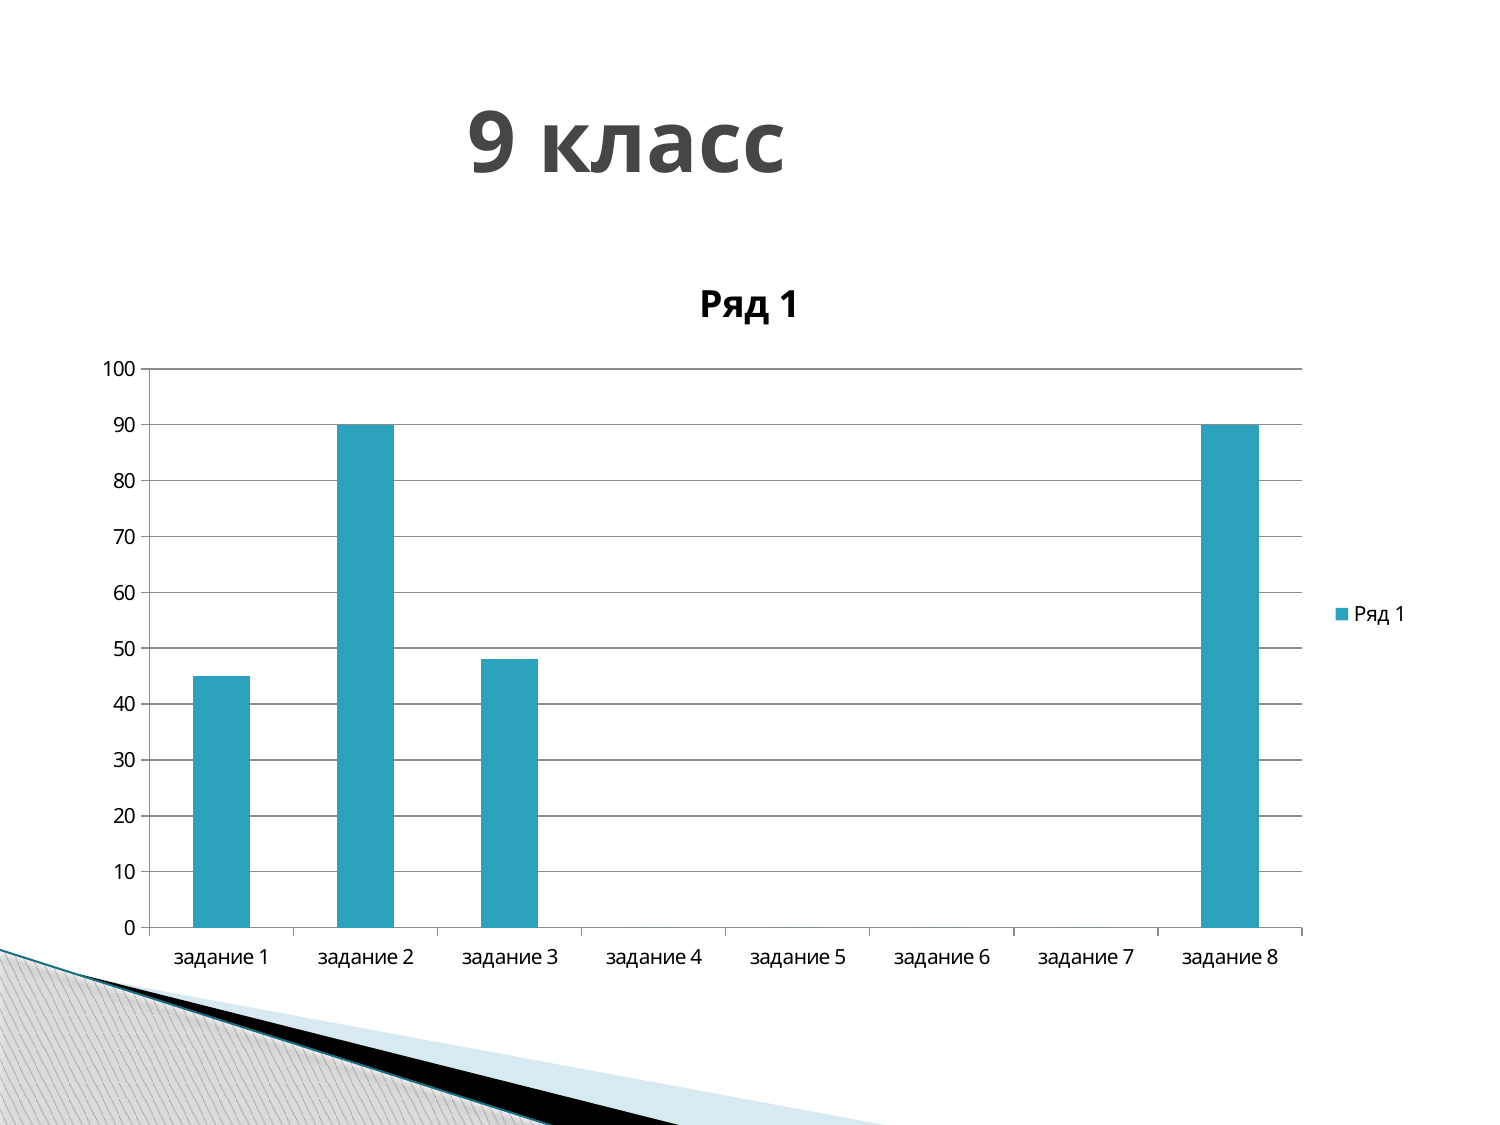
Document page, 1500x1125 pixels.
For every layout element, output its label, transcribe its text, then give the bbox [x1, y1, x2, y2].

chart [74, 242, 1426, 986]
title 9 класс [75, 45, 1425, 233]
